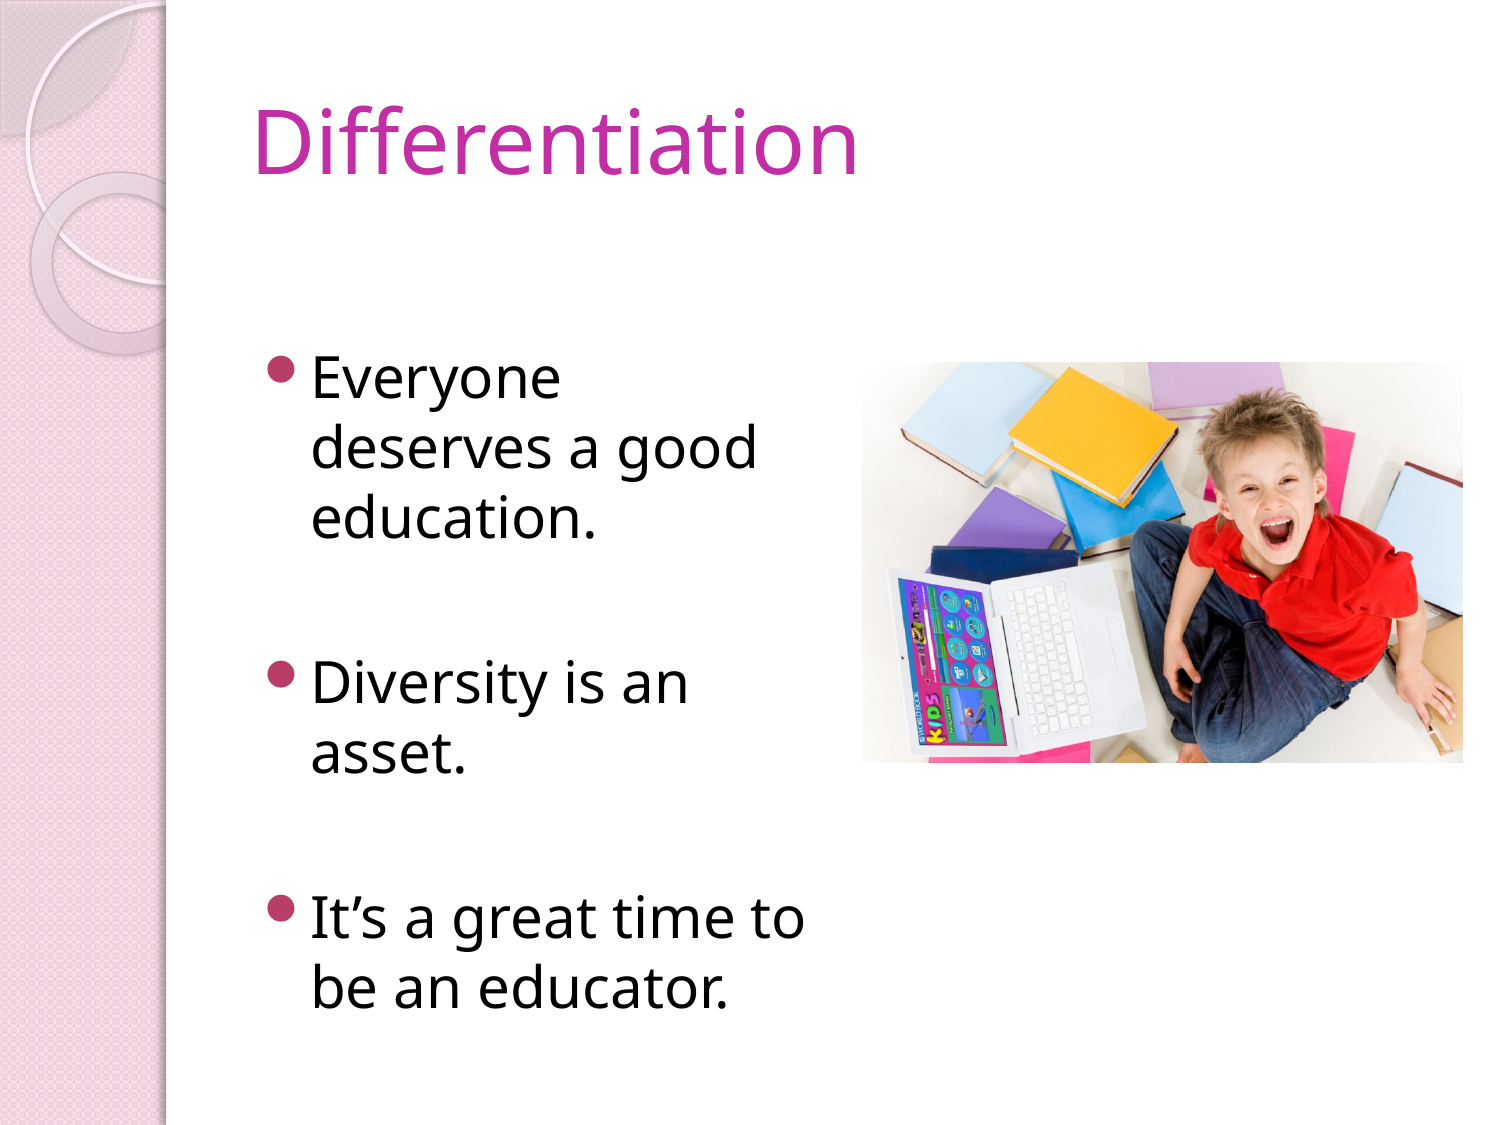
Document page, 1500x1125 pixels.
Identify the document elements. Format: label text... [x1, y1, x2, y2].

title Differentiation [235, 45, 1466, 233]
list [862, 362, 1463, 763]
list Everyone deserves a good education. Diversity is an asset. It’s a great time to be an educator. [235, 249, 836, 1015]
